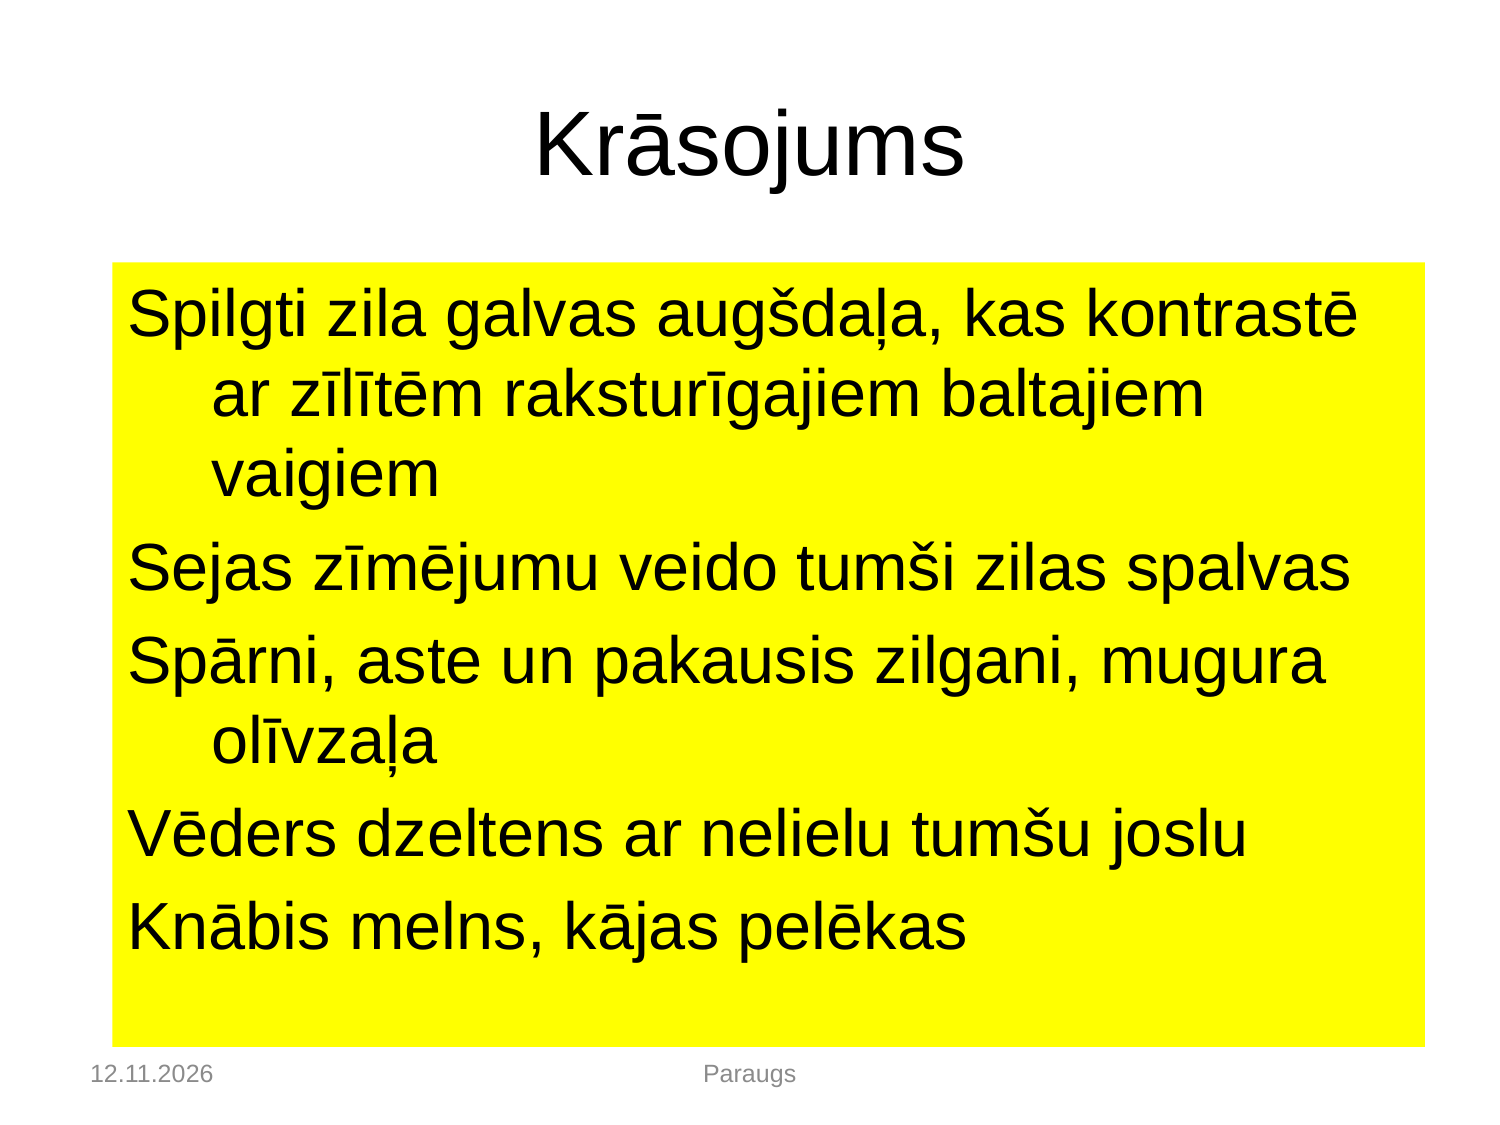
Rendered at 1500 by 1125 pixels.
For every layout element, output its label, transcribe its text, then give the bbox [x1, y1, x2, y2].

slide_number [75, 1042, 425, 1103]
footer Paraugs [512, 1042, 988, 1103]
title Krāsojums [74, 44, 1426, 233]
list Spilgti zila galvas augšdaļa, kas kontrastē ar zīlītēm raksturīgajiem baltajiem vaigiem Sejas zīmējumu veido tumši zilas spalvas Spārni, aste un pakausis zilgani, mugura olīvzaļa Vēders dzeltens ar nelielu tumšu joslu Knābis melns, kājas pelēkas [111, 262, 1426, 1048]
